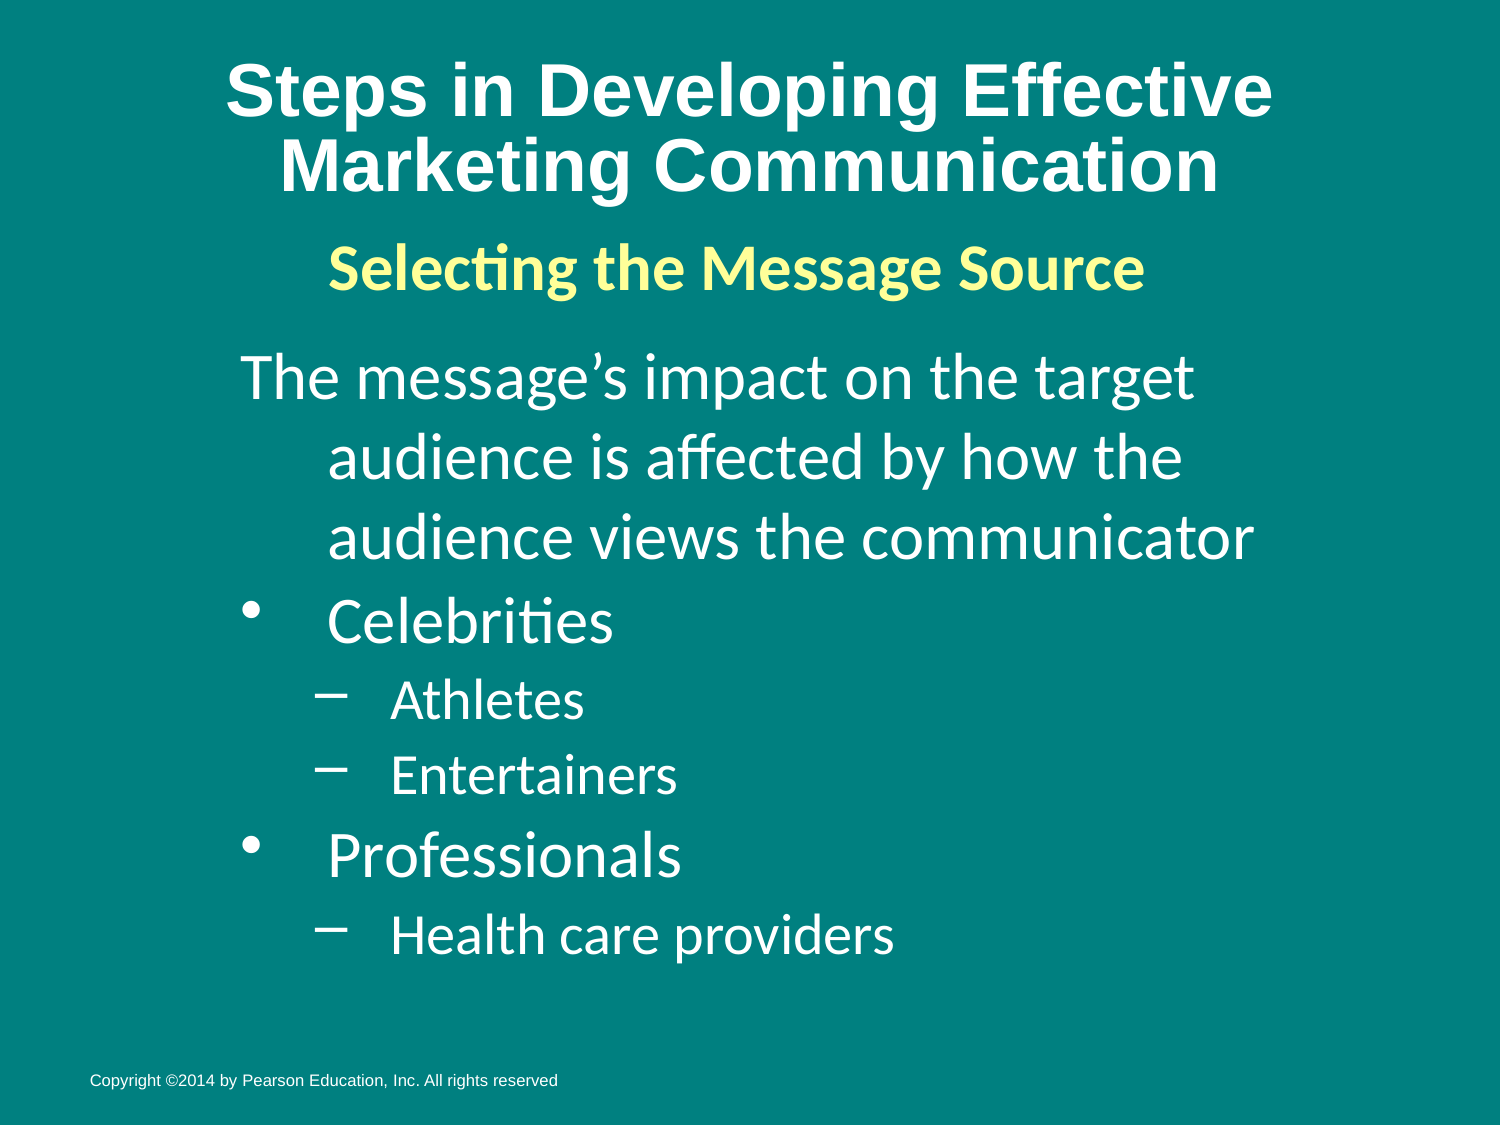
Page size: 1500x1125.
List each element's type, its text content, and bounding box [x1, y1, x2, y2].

text_box Copyright ©2014 by Pearson Education, Inc. All rights reserved [74, 1062, 825, 1098]
title Steps in Developing Effective Marketing Communication [112, 37, 1388, 226]
list The message’s impact on the target audience is affected by how the audience views the communicator Celebrities Athletes Entertainers Professionals Health care providers [224, 324, 1413, 1013]
list Selecting the Message Source [149, 237, 1326, 301]
